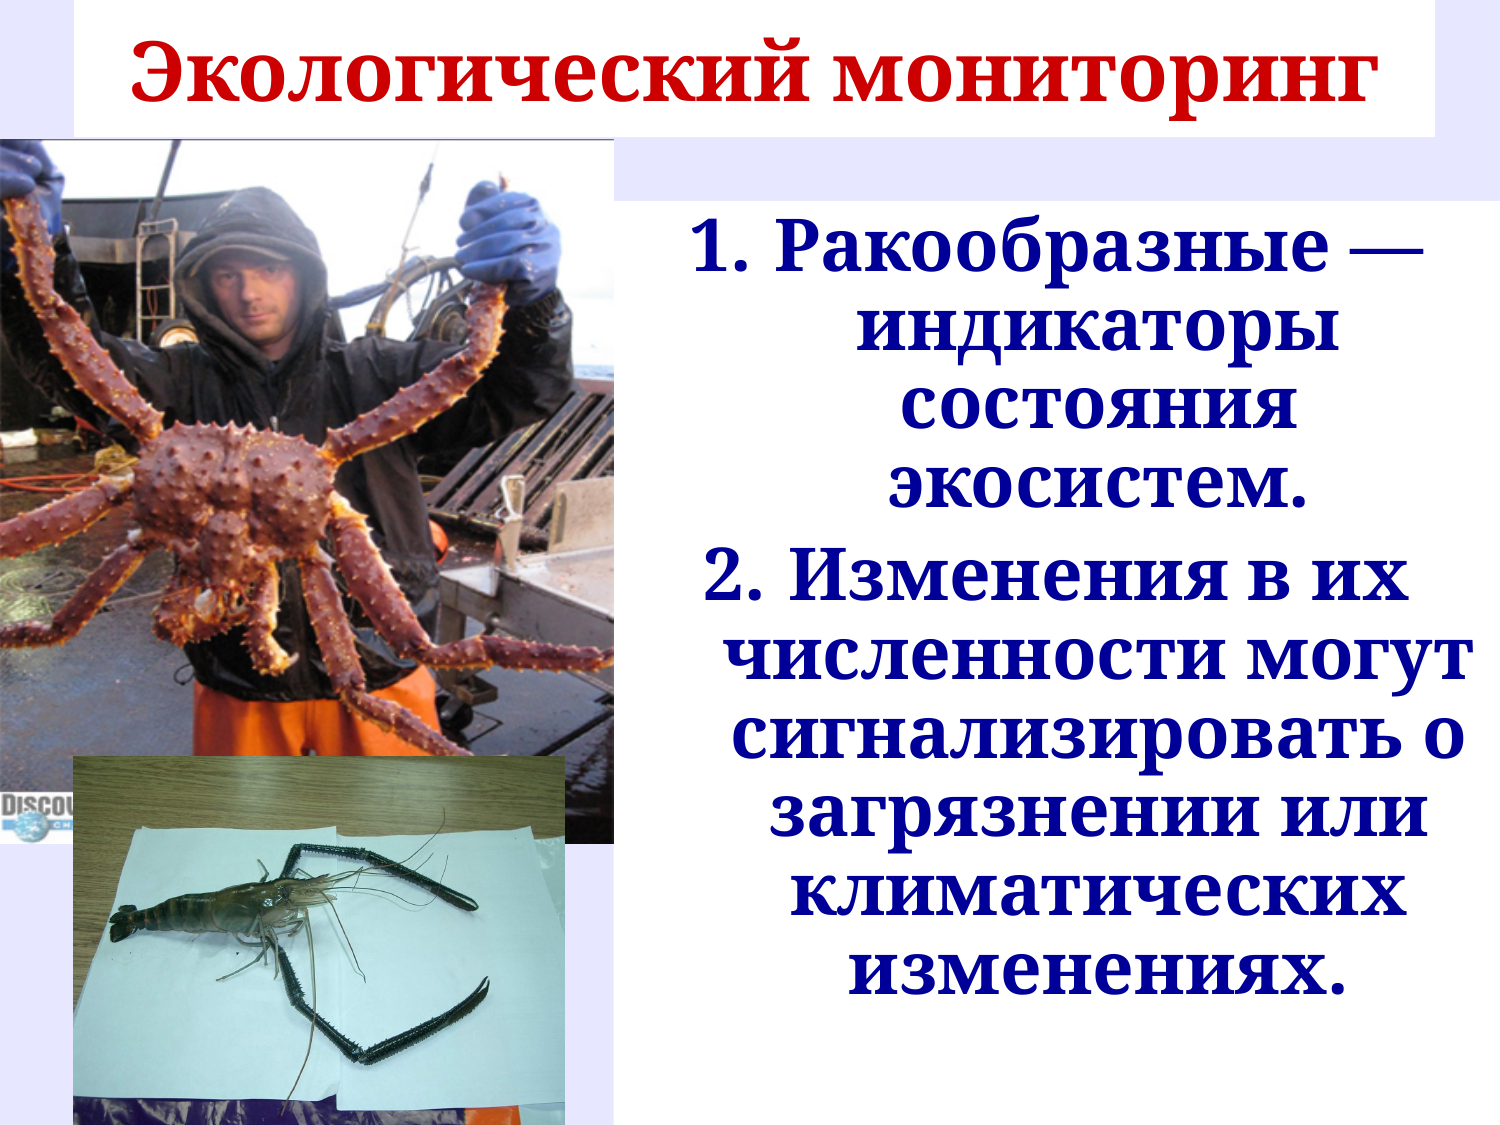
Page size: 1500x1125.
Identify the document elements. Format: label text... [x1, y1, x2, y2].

list Ракообразные — индикаторы состояния экосистем. Изменения в их численности могут сигнализировать о загрязнении или климатических изменениях. [613, 200, 1500, 1125]
picture [0, 139, 614, 1125]
title Экологический мониторинг [73, 0, 1436, 138]
